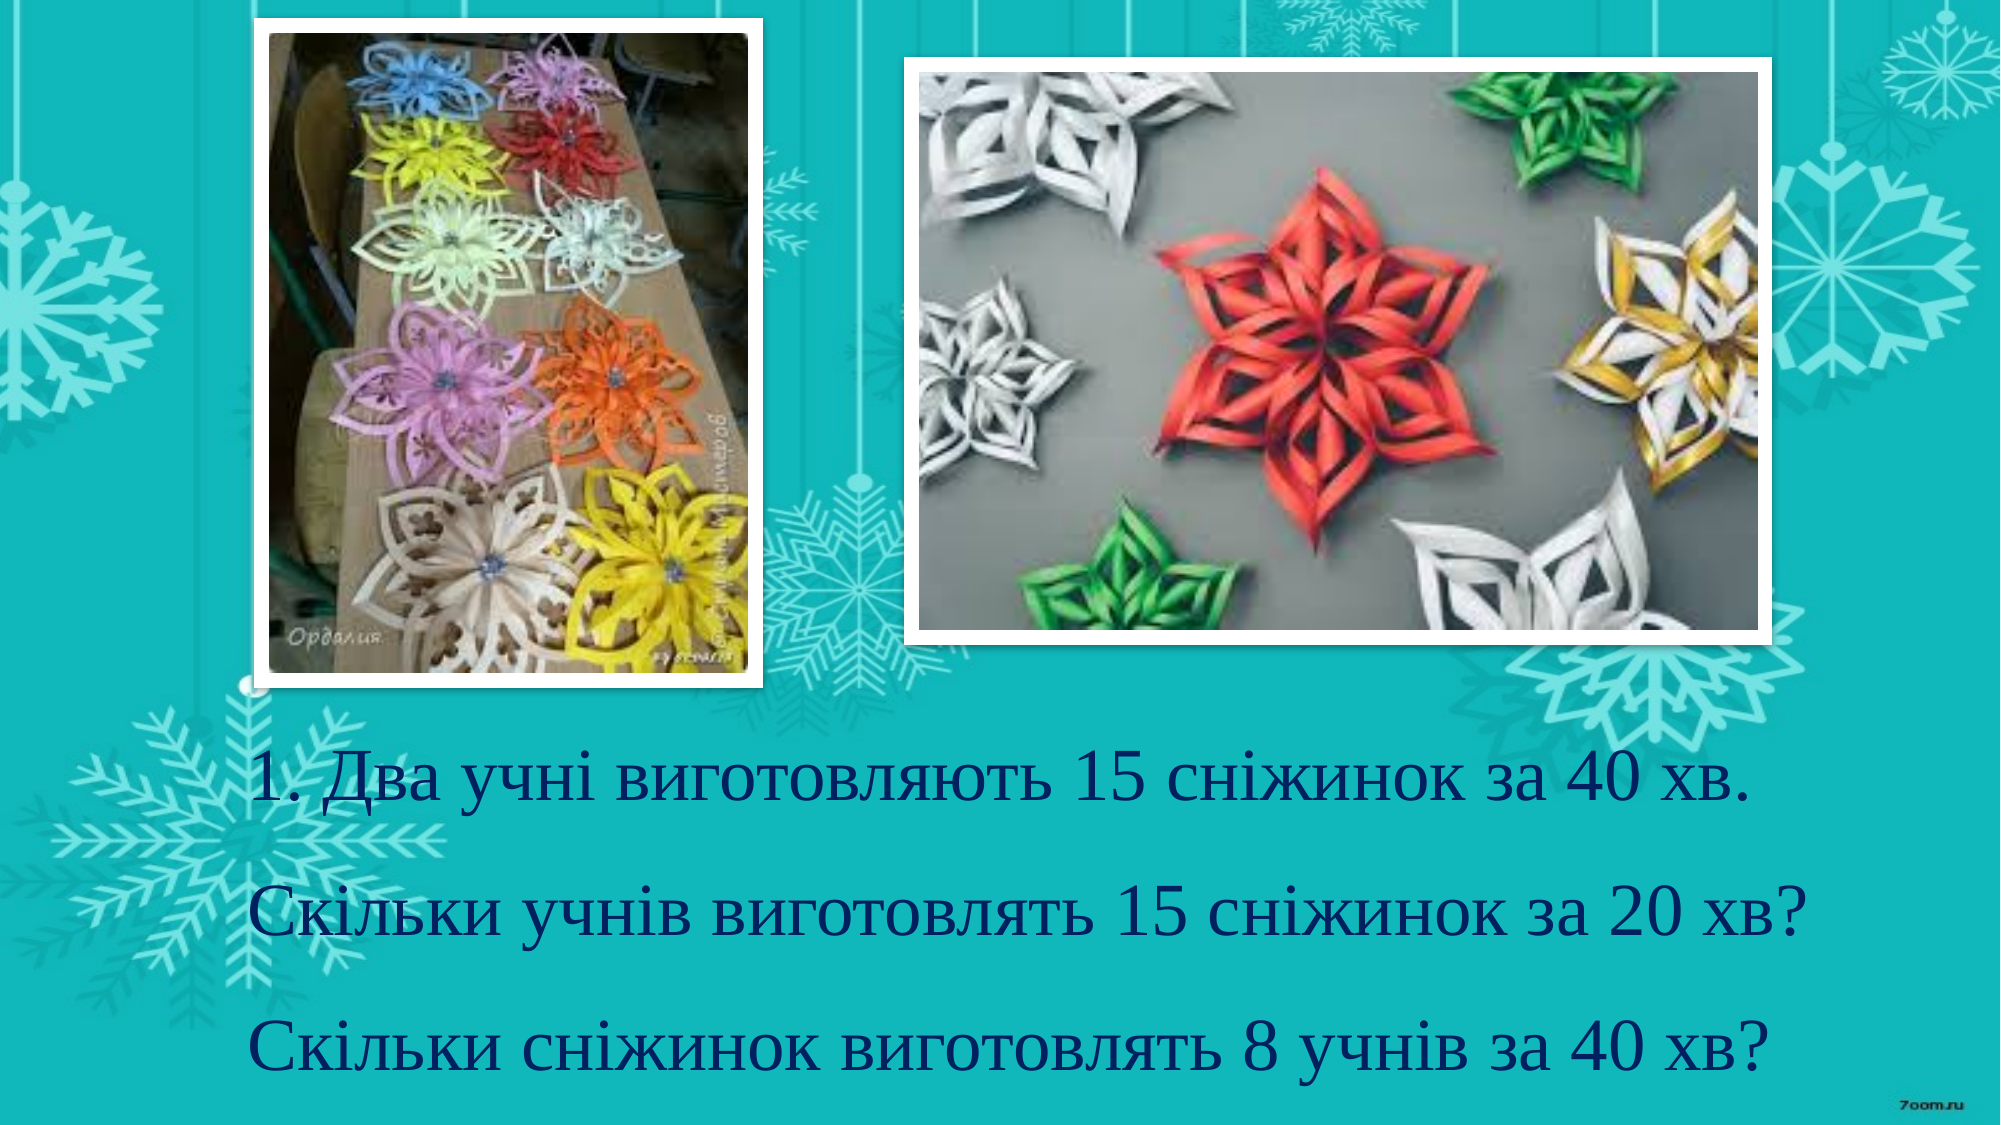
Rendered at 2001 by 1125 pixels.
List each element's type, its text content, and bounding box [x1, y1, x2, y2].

text_box Два учні виготовляють 15 сніжинок за 40 хв. Скільки учнів виготовлять 15 сніжинок за 20 хв? Скільки сніжинок виготовлять 8 учнів за 40 хв? [232, 673, 1947, 1093]
picture [0, 0, 2001, 1125]
